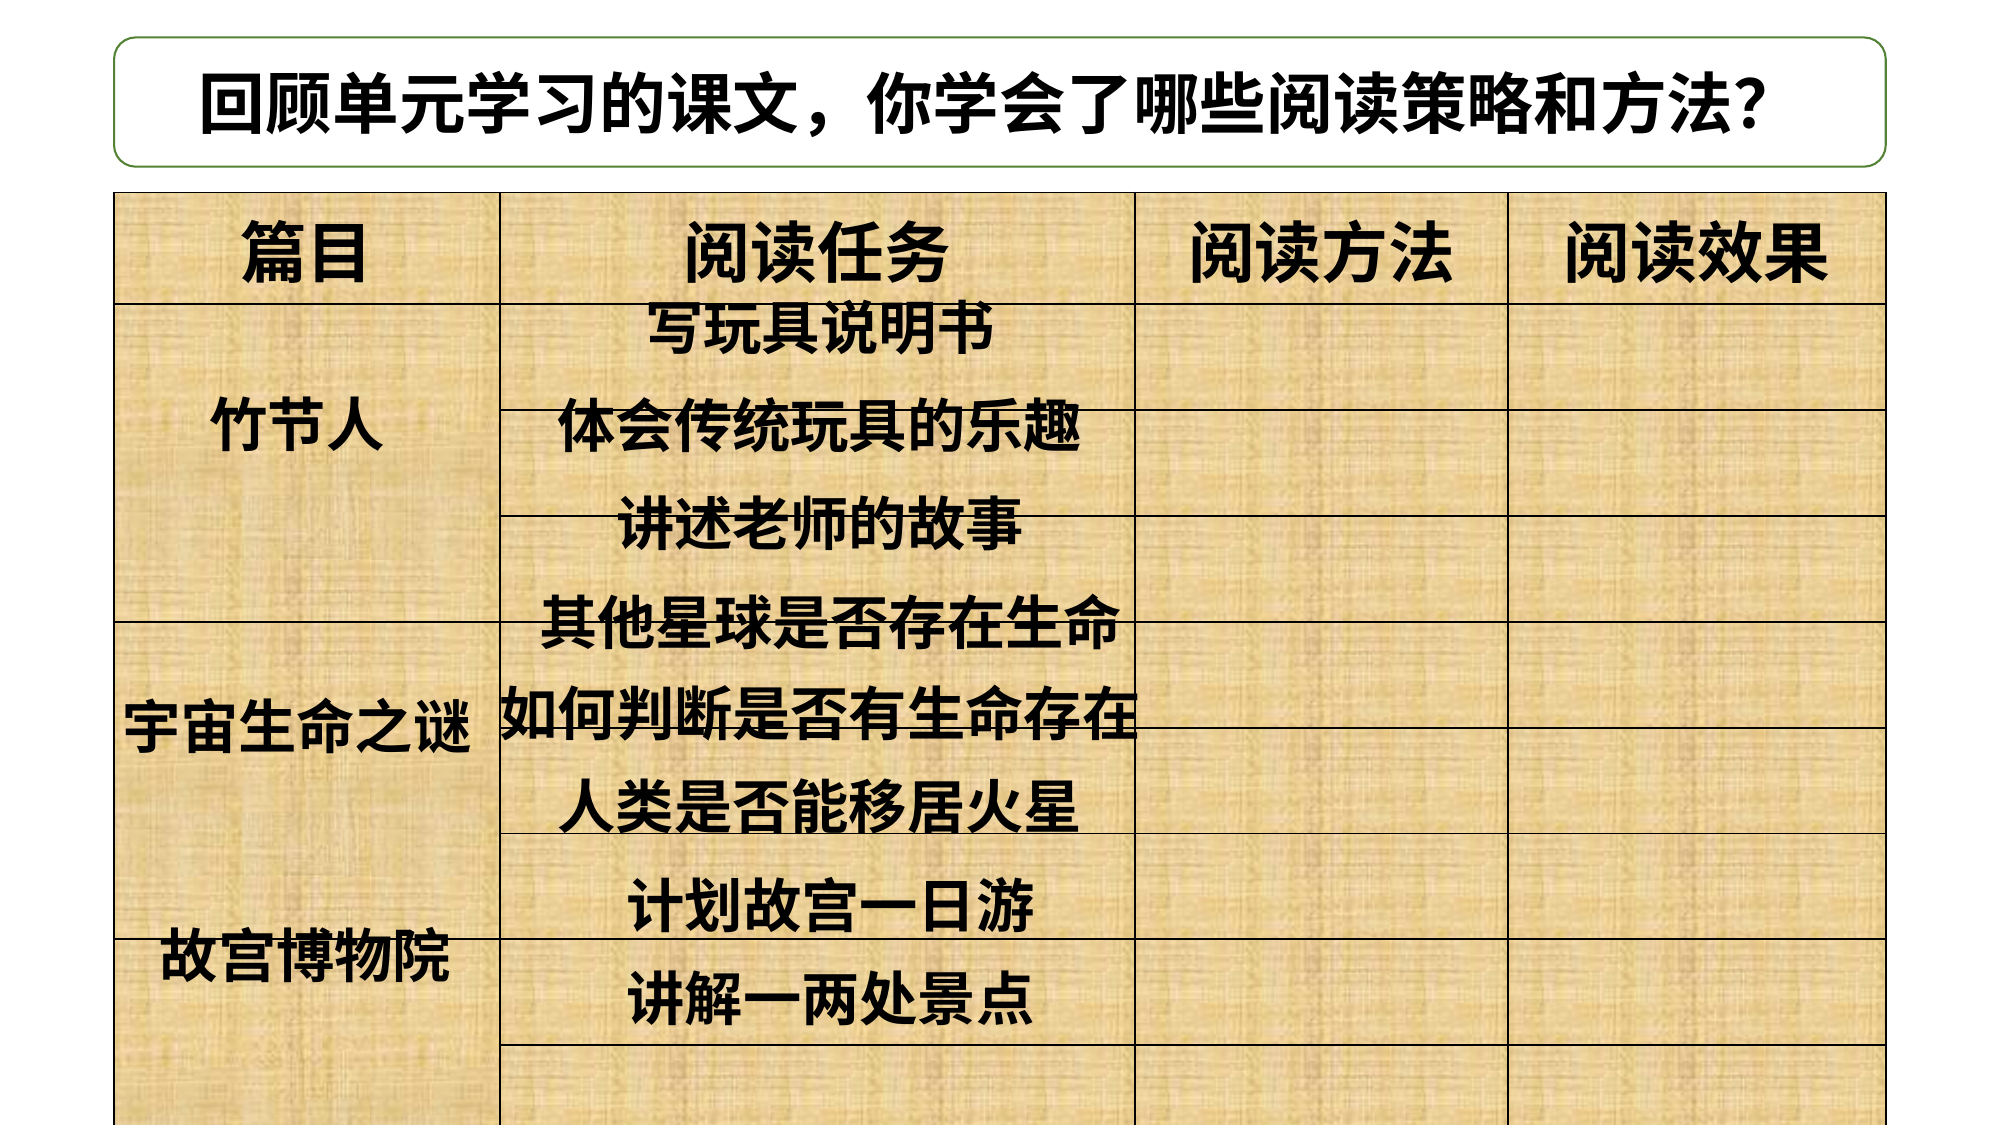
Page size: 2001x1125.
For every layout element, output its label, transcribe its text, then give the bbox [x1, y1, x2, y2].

table_cell [1136, 834, 1507, 938]
table_cell [501, 411, 1134, 515]
table_cell [501, 755, 1134, 833]
text_box 人类是否能移居火星 [543, 762, 1097, 848]
text_box 讲述老师的故事 [601, 479, 1039, 565]
text_box 其他星球是否存在生命 [524, 578, 1137, 664]
table_cell [1509, 411, 1885, 515]
table_cell [1136, 305, 1507, 409]
text_box 如何判断是否有生命存在 [484, 669, 1156, 755]
table_cell [115, 755, 499, 938]
table_cell [1136, 623, 1507, 727]
text_box 体会传统玩具的乐趣 [543, 381, 1097, 467]
table_cell [1509, 305, 1885, 409]
table_cell [1509, 729, 1885, 833]
table_cell [501, 940, 1134, 1044]
table_header 篇目 [115, 193, 499, 303]
table_cell [501, 305, 1134, 409]
table_cell [501, 517, 1134, 621]
table_cell [115, 940, 499, 1125]
table_cell [1136, 940, 1507, 1044]
table_cell [1509, 623, 1885, 727]
table_cell [1509, 1046, 1885, 1125]
table_header 阅读效果 [1509, 193, 1885, 303]
text_box 竹节人 [194, 381, 400, 466]
table_cell [1136, 411, 1507, 515]
text_box 写玩具说明书 [630, 283, 1010, 369]
table_cell [115, 623, 499, 682]
table_header 阅读方法 [1136, 193, 1507, 303]
text_box 宇宙生命之谜 [107, 682, 487, 768]
table_cell [1136, 517, 1507, 621]
text_box 讲解一两处景点 [611, 954, 1050, 1040]
table_cell [501, 623, 1134, 669]
table_cell [1509, 940, 1885, 1044]
table_header 阅读任务 [501, 193, 1134, 303]
table_cell [1509, 517, 1885, 621]
table_cell [1136, 1046, 1507, 1125]
text_box 故宫博物院 [145, 911, 467, 997]
table_cell [115, 305, 499, 621]
text_box 回顾单元学习的课文，你学会了哪些阅读策略和方法？ [113, 36, 1887, 168]
text_box 计划故宫一日游 [611, 862, 1050, 947]
table_cell [501, 1046, 1134, 1125]
table_cell [1509, 834, 1885, 938]
table_cell [501, 834, 1134, 938]
table_cell [1136, 729, 1507, 833]
